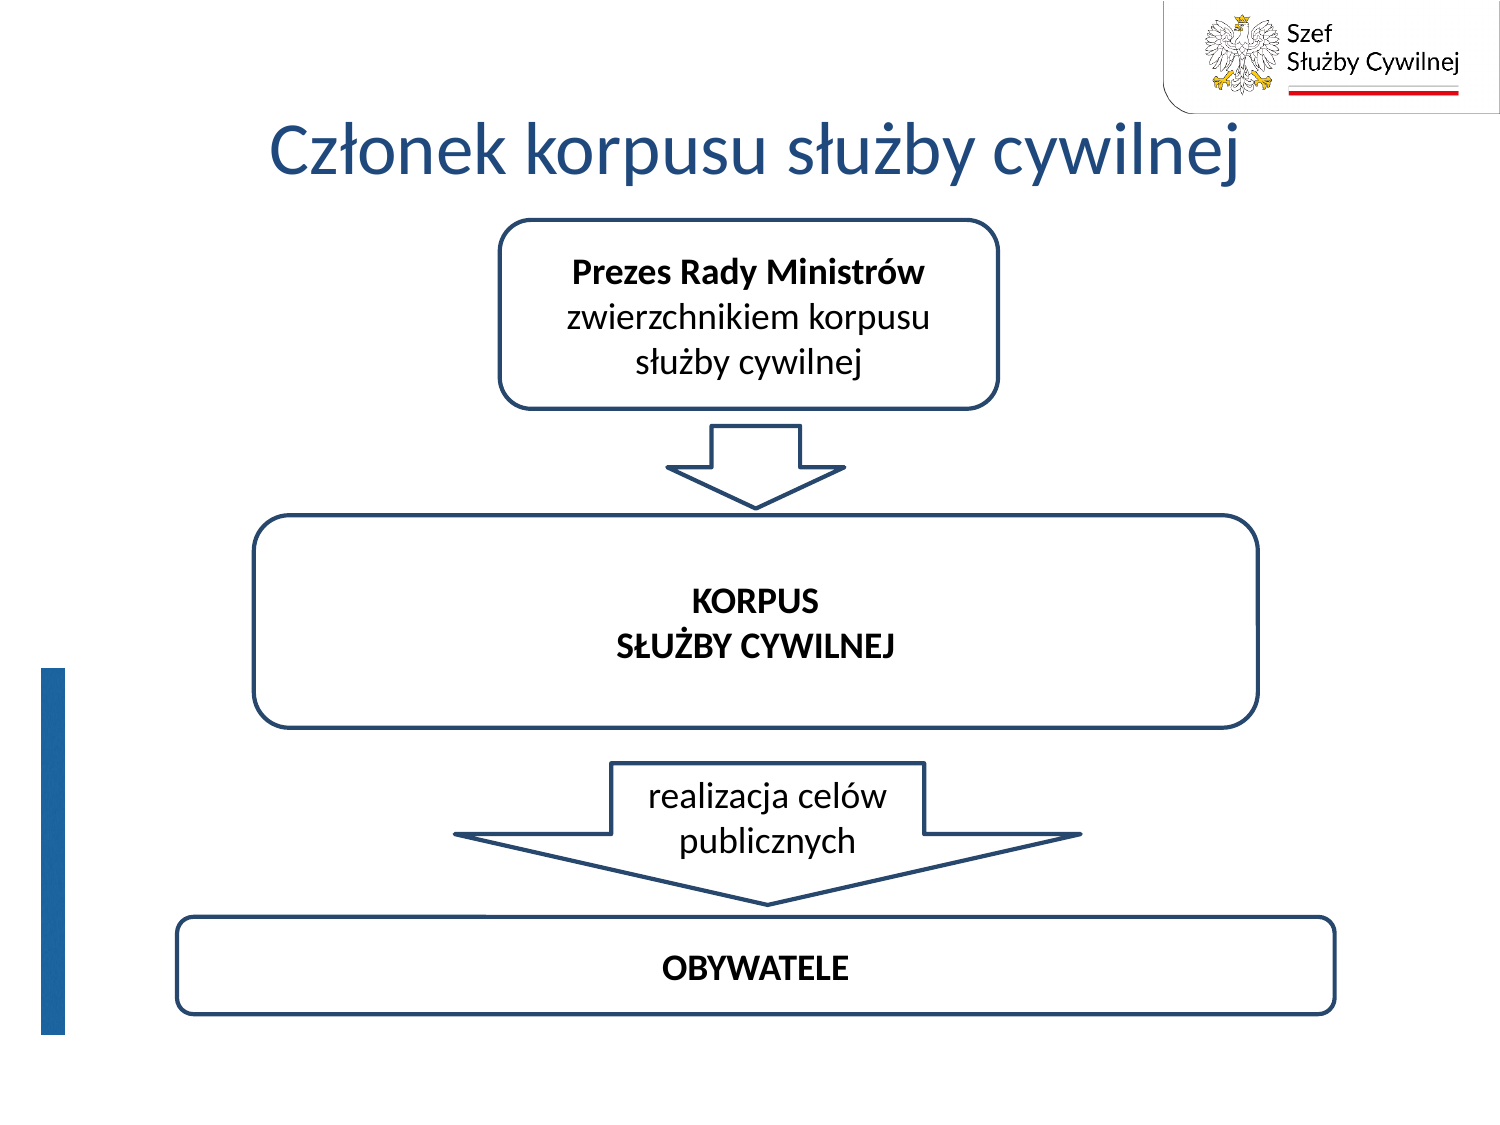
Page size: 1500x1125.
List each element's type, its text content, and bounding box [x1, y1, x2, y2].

text_box Prezes Rady Ministrów zwierzchnikiem korpusu służby cywilnej [497, 217, 1001, 411]
text_box KORPUS SŁUŻBY CYWILNEJ [251, 513, 1260, 730]
text_box OBYWATELE [174, 914, 1337, 1017]
text_box [665, 423, 847, 511]
text_box realizacja celów publicznych [452, 761, 1083, 908]
title Członek korpusu służby cywilnej [105, 92, 1407, 217]
picture [1163, 0, 1500, 114]
picture [41, 668, 65, 1035]
